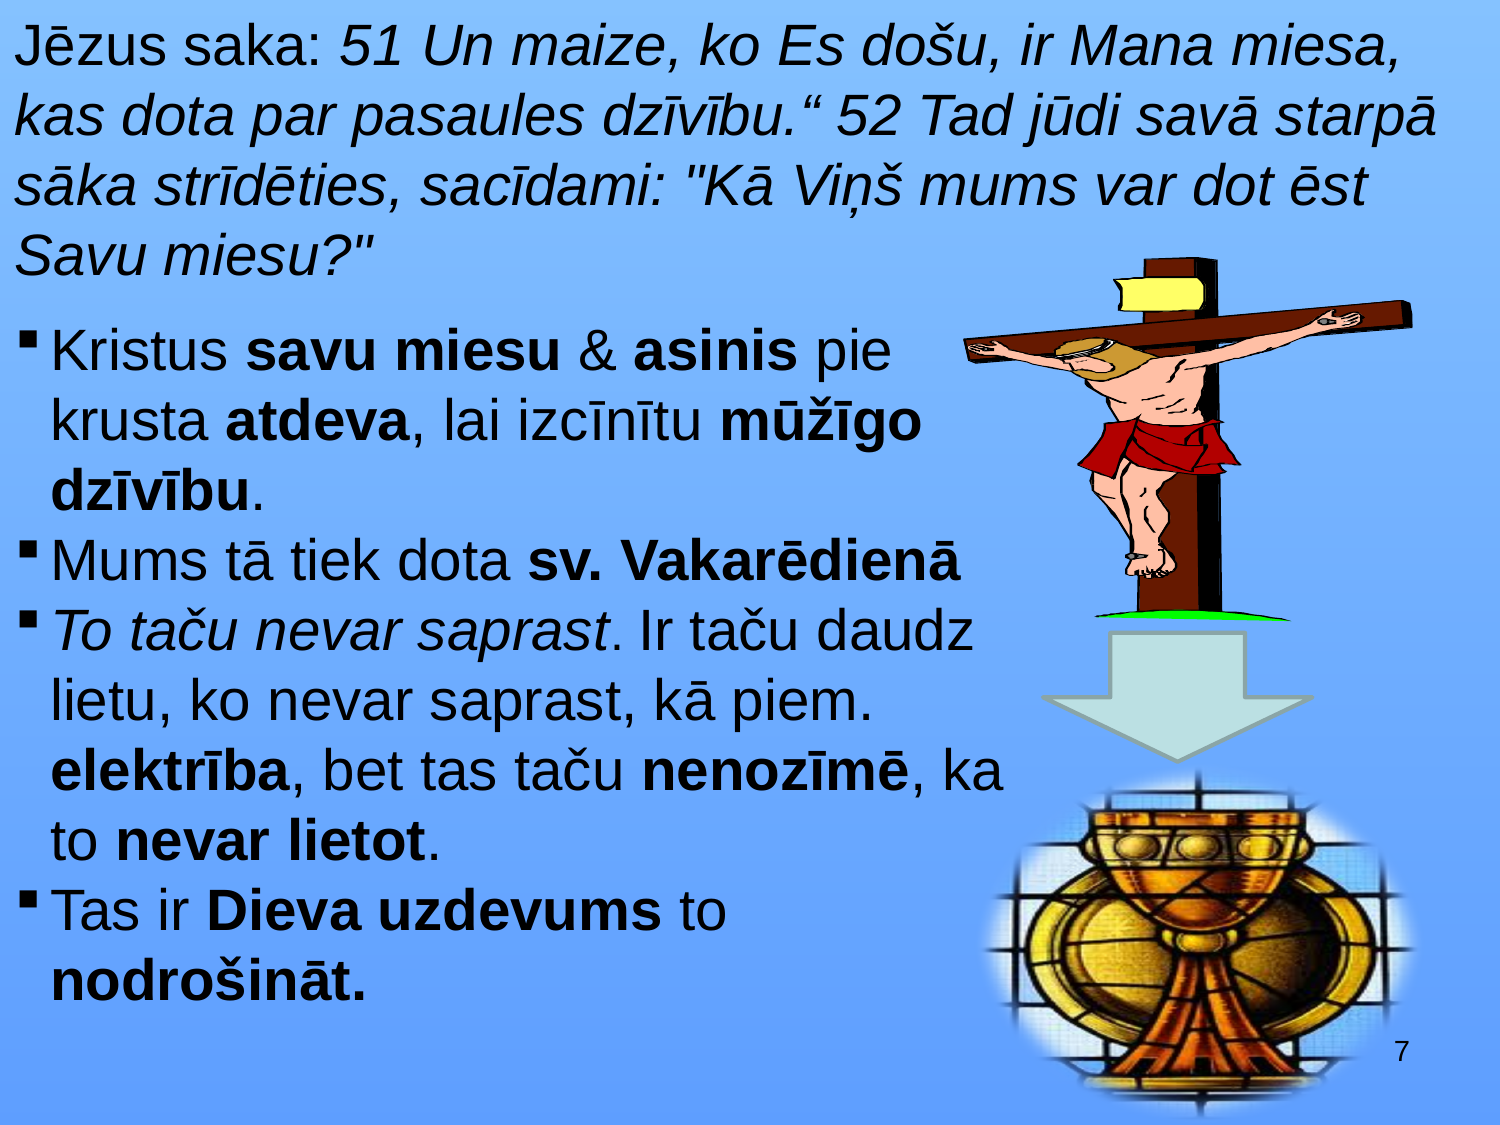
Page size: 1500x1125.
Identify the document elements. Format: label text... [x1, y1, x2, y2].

text_box Jēzus saka: 51 Un maize, ko Es došu, ir Mana miesa, kas dota par pasaules dzīvību.“ 52 Tad jūdi savā starpā sāka strīdēties, sacīdami: "Kā Viņš mums var dot ēst Savu miesu?" [0, 0, 1500, 295]
picture [960, 257, 1413, 622]
text_box [1040, 630, 1315, 760]
picture [972, 761, 1427, 1125]
text_box Kristus savu miesu & asinis pie krusta atdeva, lai izcīnītu mūžīgo dzīvību. Mums tā tiek dota sv. Vakarēdienā To taču nevar saprast. Ir taču daudz lietu, ko nevar saprast, kā piem. elektrība, bet tas taču nenozīmē, ka to nevar lietot. Tas ir Dieva uzdevums to nodrošināt. [0, 304, 1032, 1072]
